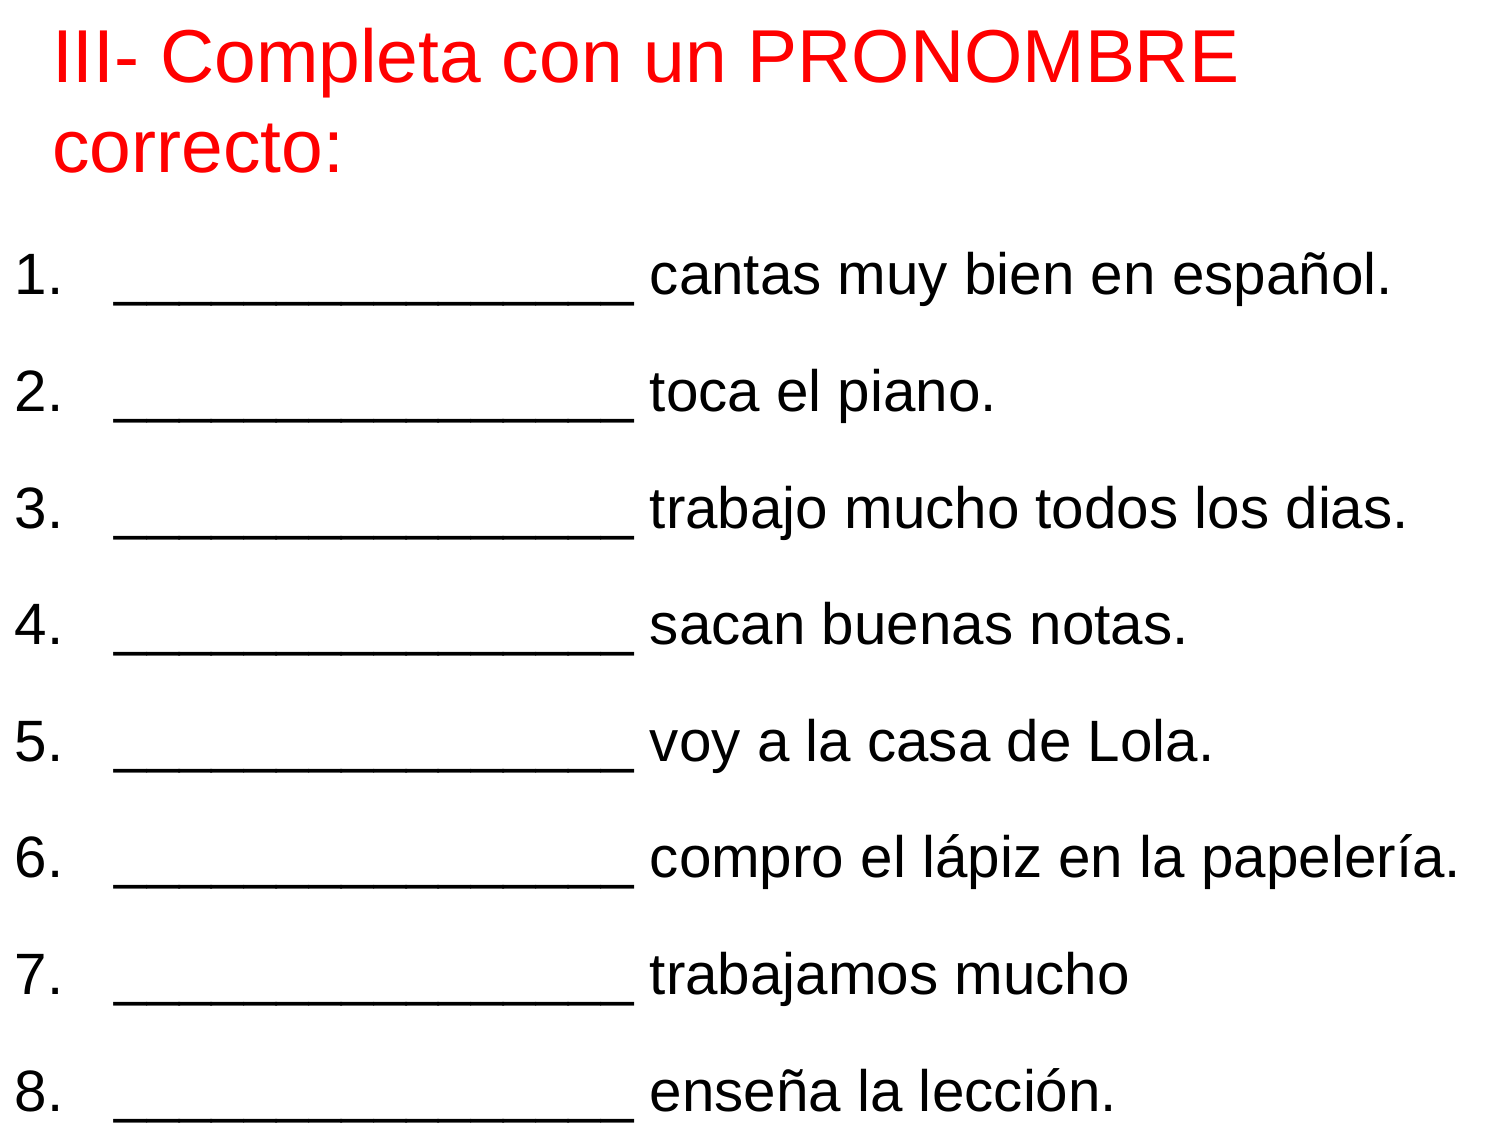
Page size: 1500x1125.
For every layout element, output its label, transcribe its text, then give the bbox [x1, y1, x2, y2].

text_box III- Completa con un PRONOMBRE correcto: [37, 0, 1463, 112]
text_box ________________ cantas muy bien en español. ________________ toca el piano. ________________ trabajo mucho todos los dias. ________________ sacan buenas notas. ________________ voy a la casa de Lola. ________________ compro el lápiz en la papelería. ________________ trabajamos mucho ________________ enseña la lección. [0, 112, 1500, 1013]
